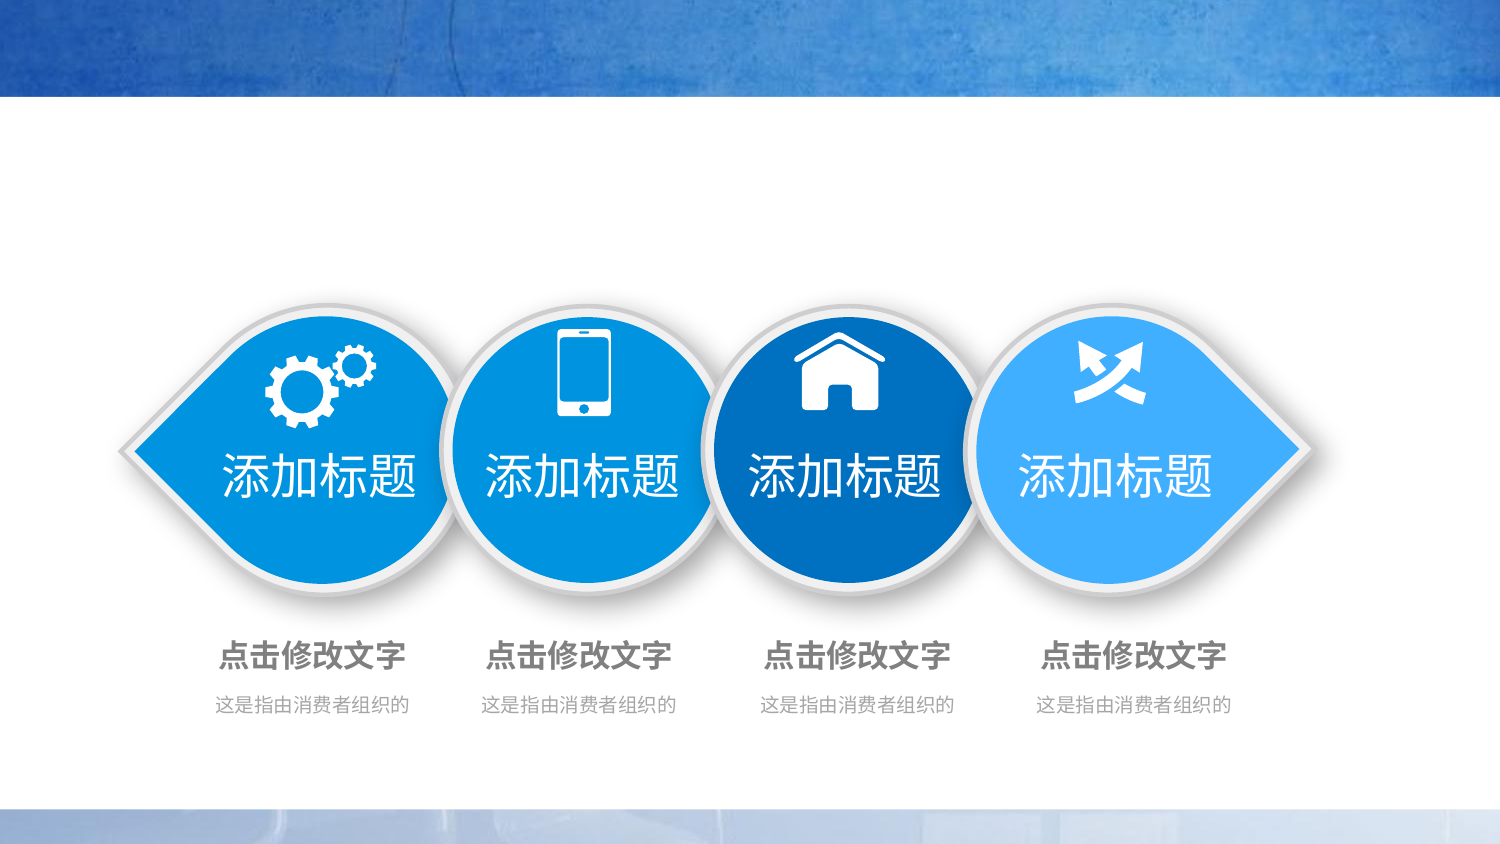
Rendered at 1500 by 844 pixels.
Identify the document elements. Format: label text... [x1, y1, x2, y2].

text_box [179, 306, 441, 594]
text_box 点击修改文字 这是指由消费者组织的 [996, 617, 1272, 724]
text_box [964, 306, 1256, 594]
picture [0, 810, 1500, 844]
text_box 点击修改文字 这是指由消费者组织的 [720, 617, 996, 724]
text_box 点击修改文字 这是指由消费者组织的 [174, 617, 441, 724]
text_box 点击修改文字 这是指由消费者组织的 [441, 617, 717, 724]
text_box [702, 306, 964, 594]
picture [0, 0, 1500, 96]
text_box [441, 306, 702, 594]
